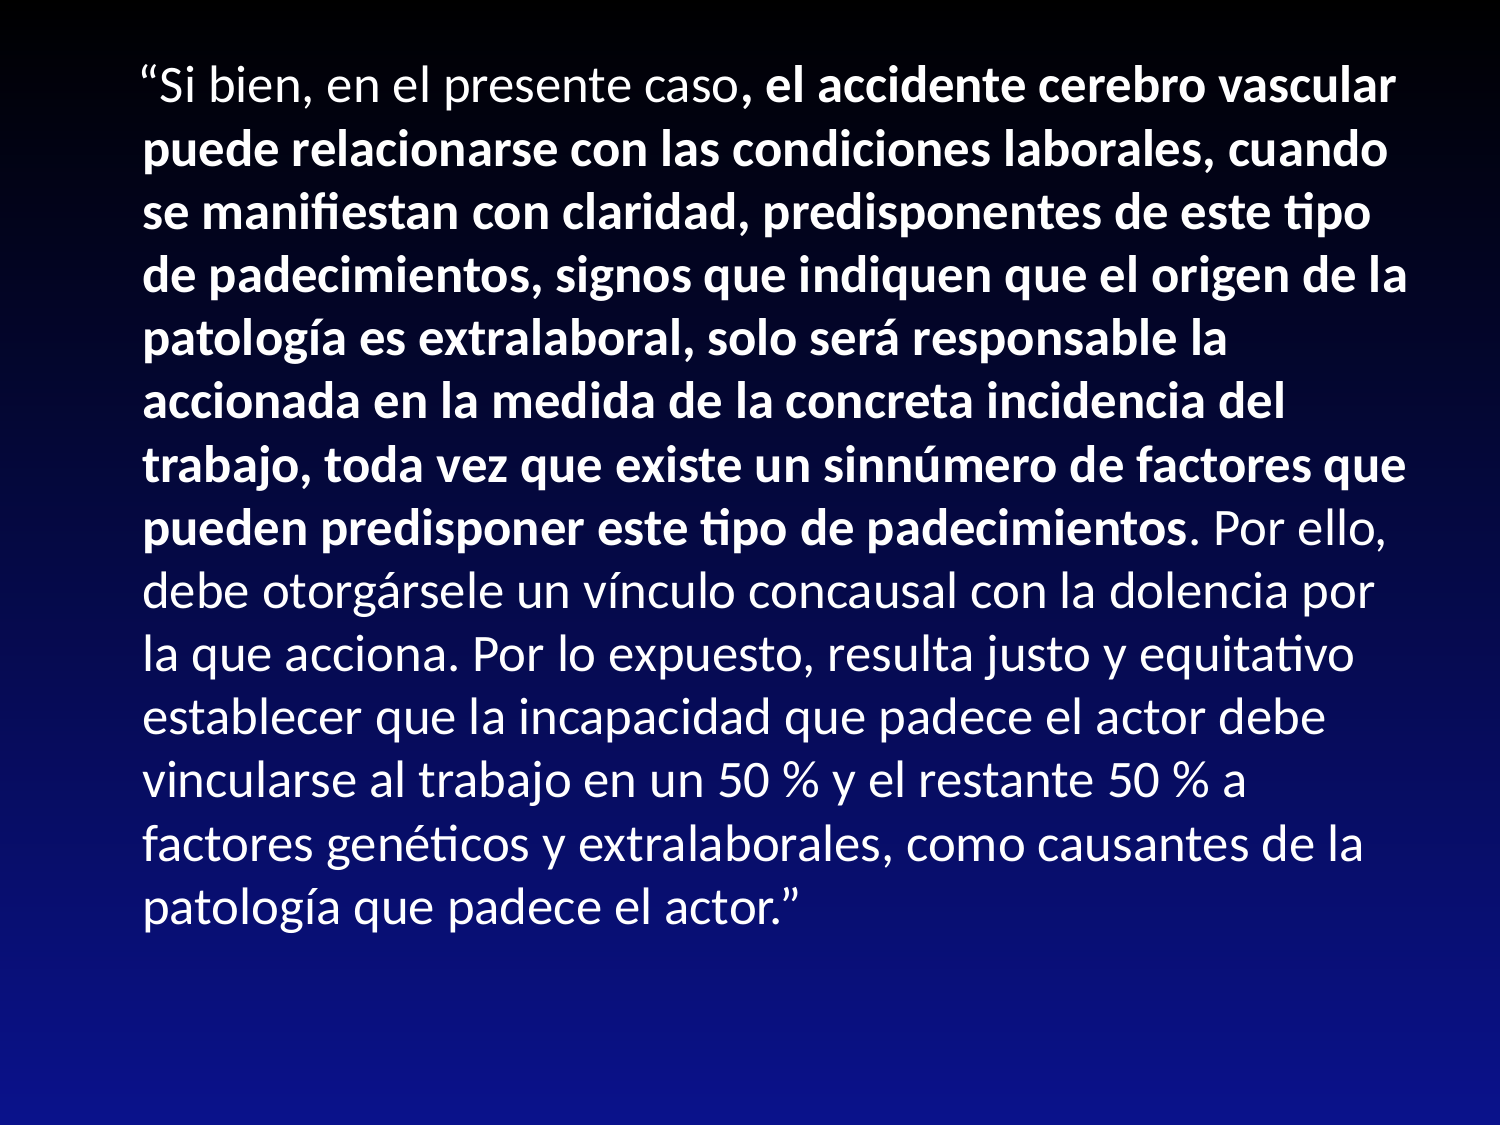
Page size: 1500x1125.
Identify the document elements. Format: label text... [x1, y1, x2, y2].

list “Si bien, en el presente caso, el accidente cerebro vascular puede relacionarse con las condiciones laborales, cuando se manifiestan con claridad, predisponentes de este tipo de padecimientos, signos que indiquen que el origen de la patología es extralaboral, solo será responsable la accionada en la medida de la concreta incidencia del trabajo, toda vez que existe un sinnúmero de factores que pueden predisponer este tipo de padecimientos. Por ello, debe otorgársele un vínculo concausal con la dolencia por la que acciona. Por lo expuesto, resulta justo y equitativo establecer que la incapacidad que padece el actor debe vincularse al trabajo en un 50 % y el restante 50 % a factores genéticos y extralaborales, como causantes de la patología que padece el actor.” [74, 42, 1426, 1006]
